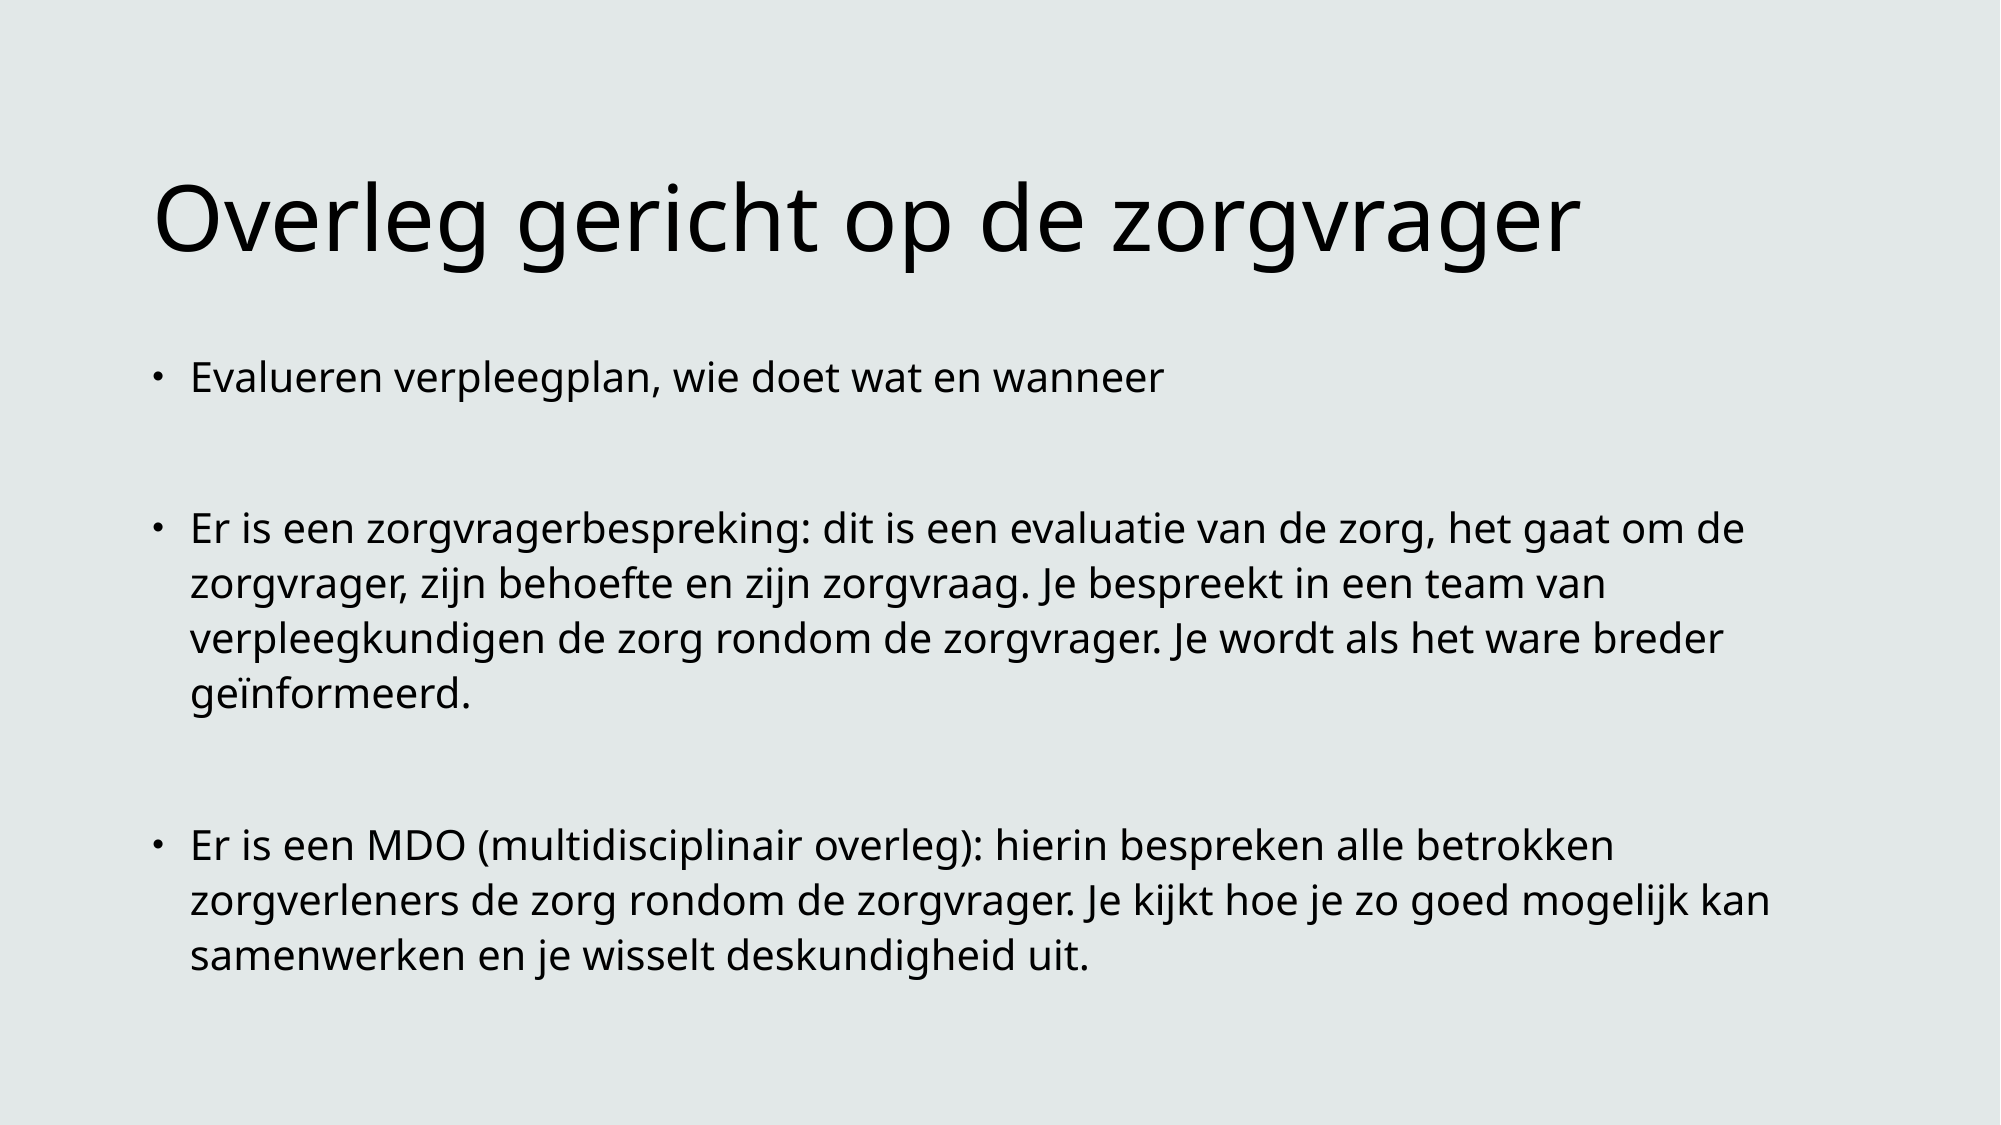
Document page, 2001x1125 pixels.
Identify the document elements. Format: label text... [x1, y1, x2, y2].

title Overleg gericht op de zorgvrager [137, 95, 1863, 280]
list Evalueren verpleegplan, wie doet wat en wanneer Er is een zorgvragerbespreking: dit is een evaluatie van de zorg, het gaat om de zorgvrager, zijn behoefte en zijn zorgvraag. Je bespreekt in een team van verpleegkundigen de zorg rondom de zorgvrager. Je wordt als het ware breder geïnformeerd. Er is een MDO (multidisciplinair overleg): hierin bespreken alle betrokken zorgverleners de zorg rondom de zorgvrager. Je kijkt hoe je zo goed mogelijk kan samenwerken en je wisselt deskundigheid uit. [137, 338, 1863, 1014]
